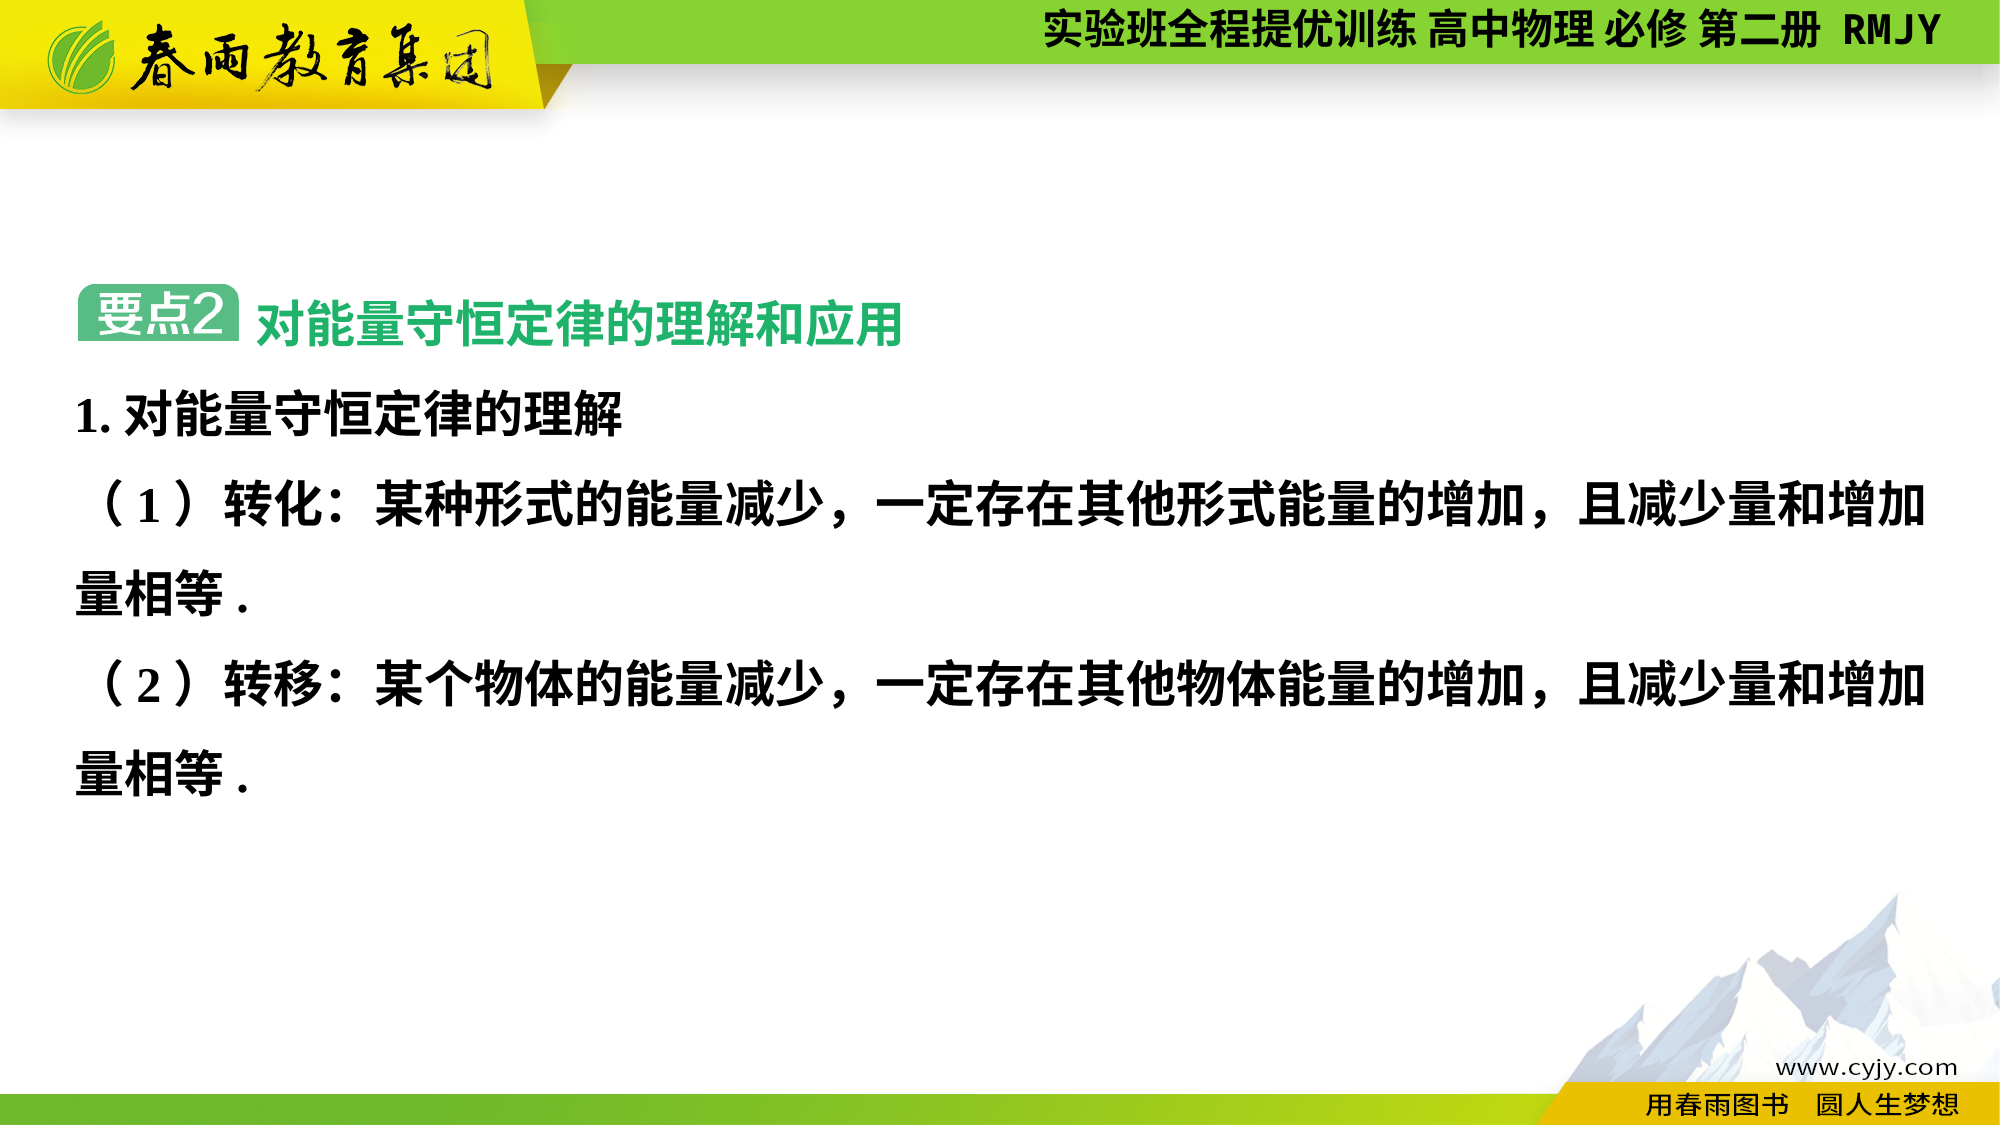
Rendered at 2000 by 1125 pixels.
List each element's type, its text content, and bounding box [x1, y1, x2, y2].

picture [0, 0, 2000, 1125]
list 对能量守恒定律的理解和应用 1.对能量守恒定律的理解 （1）转化：某种形式的能量减少，一定存在其他形式能量的增加，且减少量和增加量相等. （2）转移：某个物体的能量减少，一定存在其他物体能量的增加，且减少量和增加量相等. [59, 255, 1944, 816]
